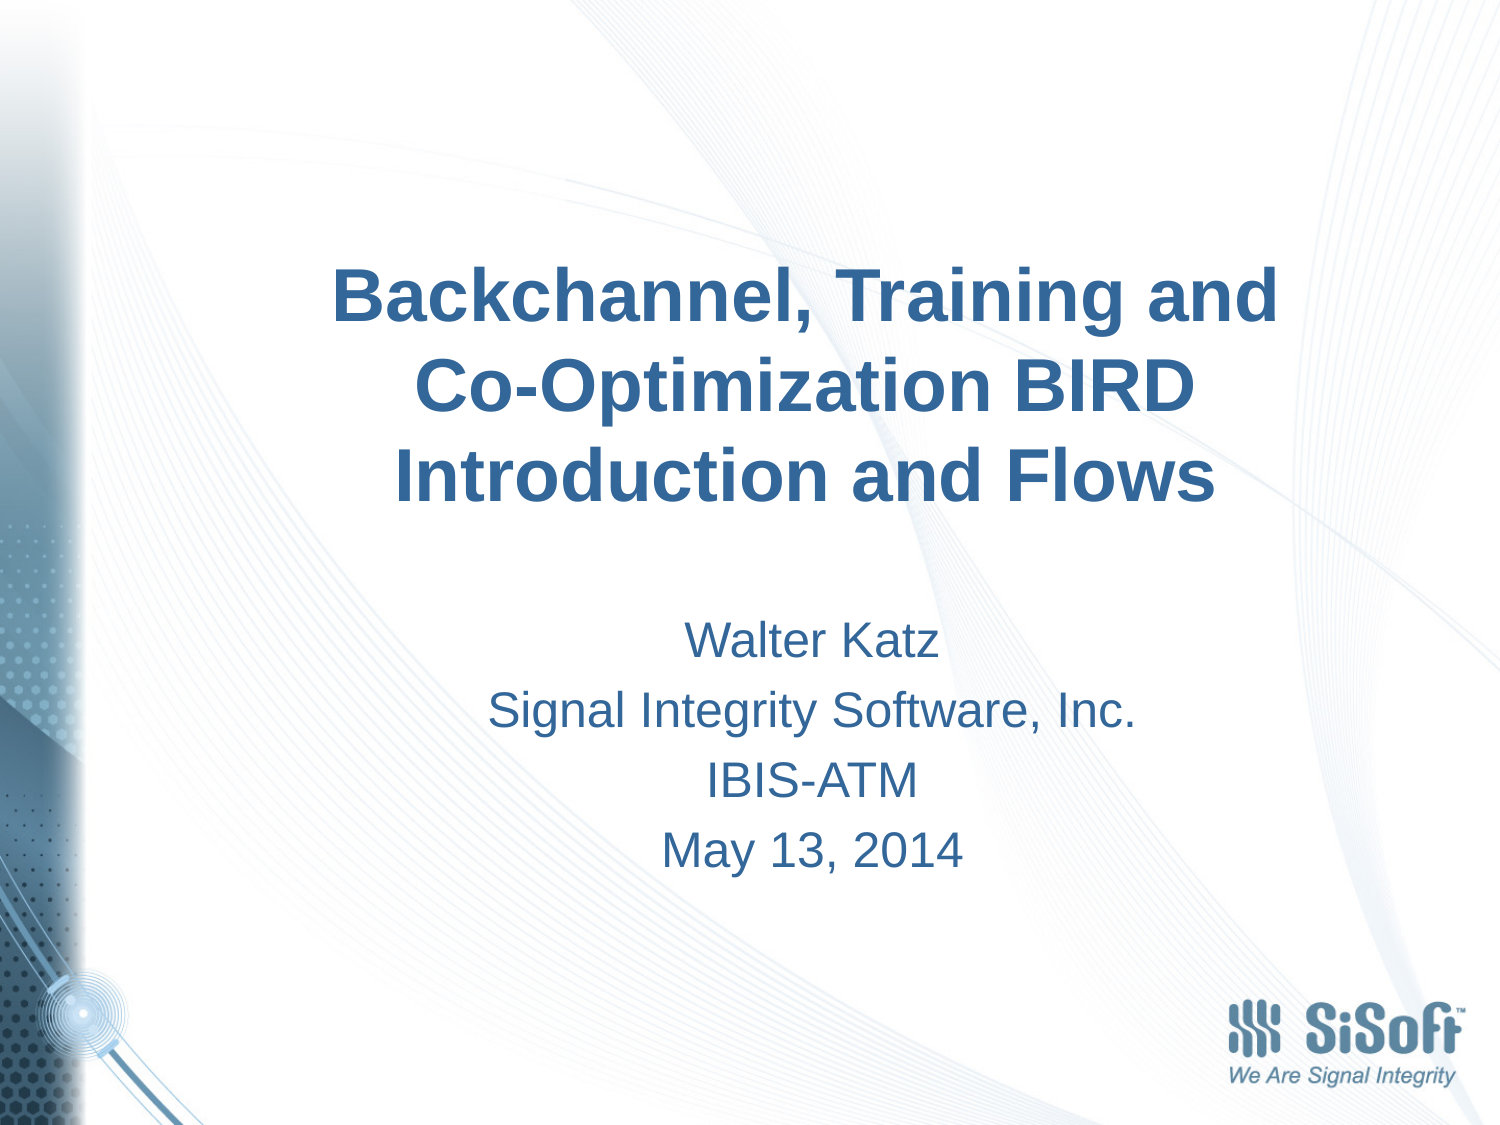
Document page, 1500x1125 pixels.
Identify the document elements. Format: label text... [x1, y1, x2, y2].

picture [0, 0, 1500, 1125]
title Backchannel, Training and Co-Optimization BIRD Introduction and Flows [262, 200, 1350, 563]
subtitle Walter Katz Signal Integrity Software, Inc. IBIS-ATM May 13, 2014 [275, 600, 1350, 975]
